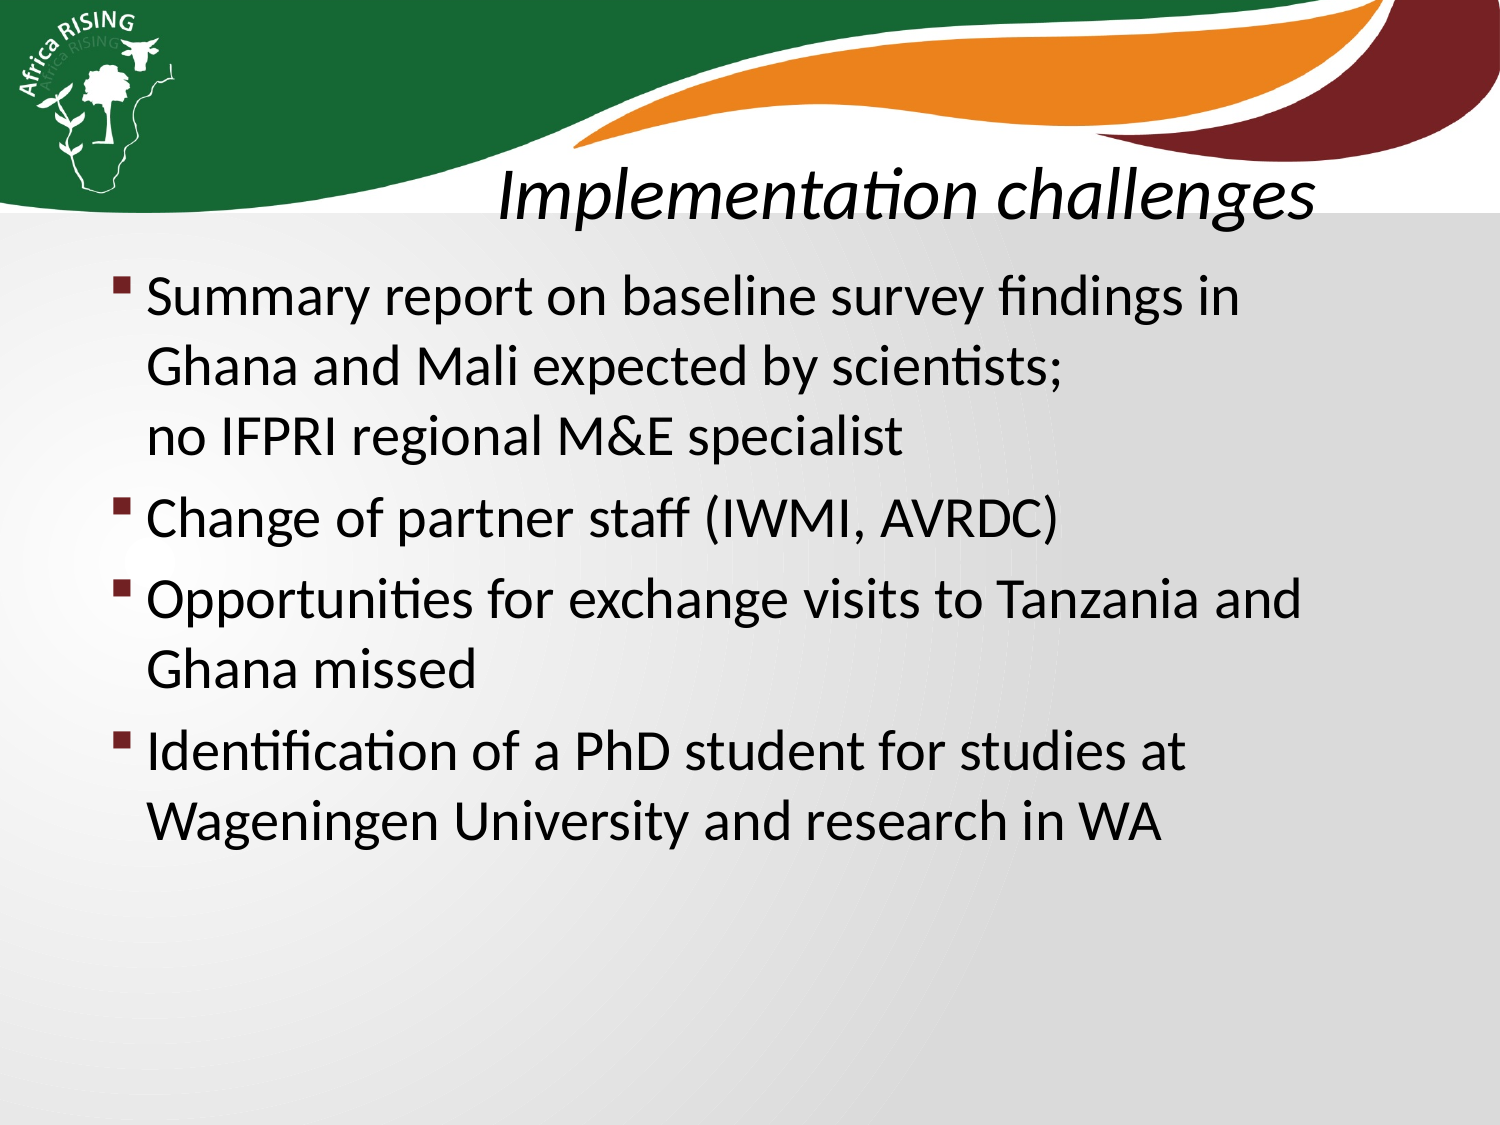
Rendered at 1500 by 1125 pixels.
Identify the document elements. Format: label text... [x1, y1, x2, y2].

picture [0, 0, 1500, 213]
list Implementation challenges [462, 137, 1425, 238]
list Summary report on baseline survey findings in Ghana and Mali expected by scientists; no IFPRI regional M&E specialist Change of partner staff (IWMI, AVRDC) Opportunities for exchange visits to Tanzania and Ghana missed Identification of a PhD student for studies at Wageningen University and research in WA [75, 249, 1350, 1038]
